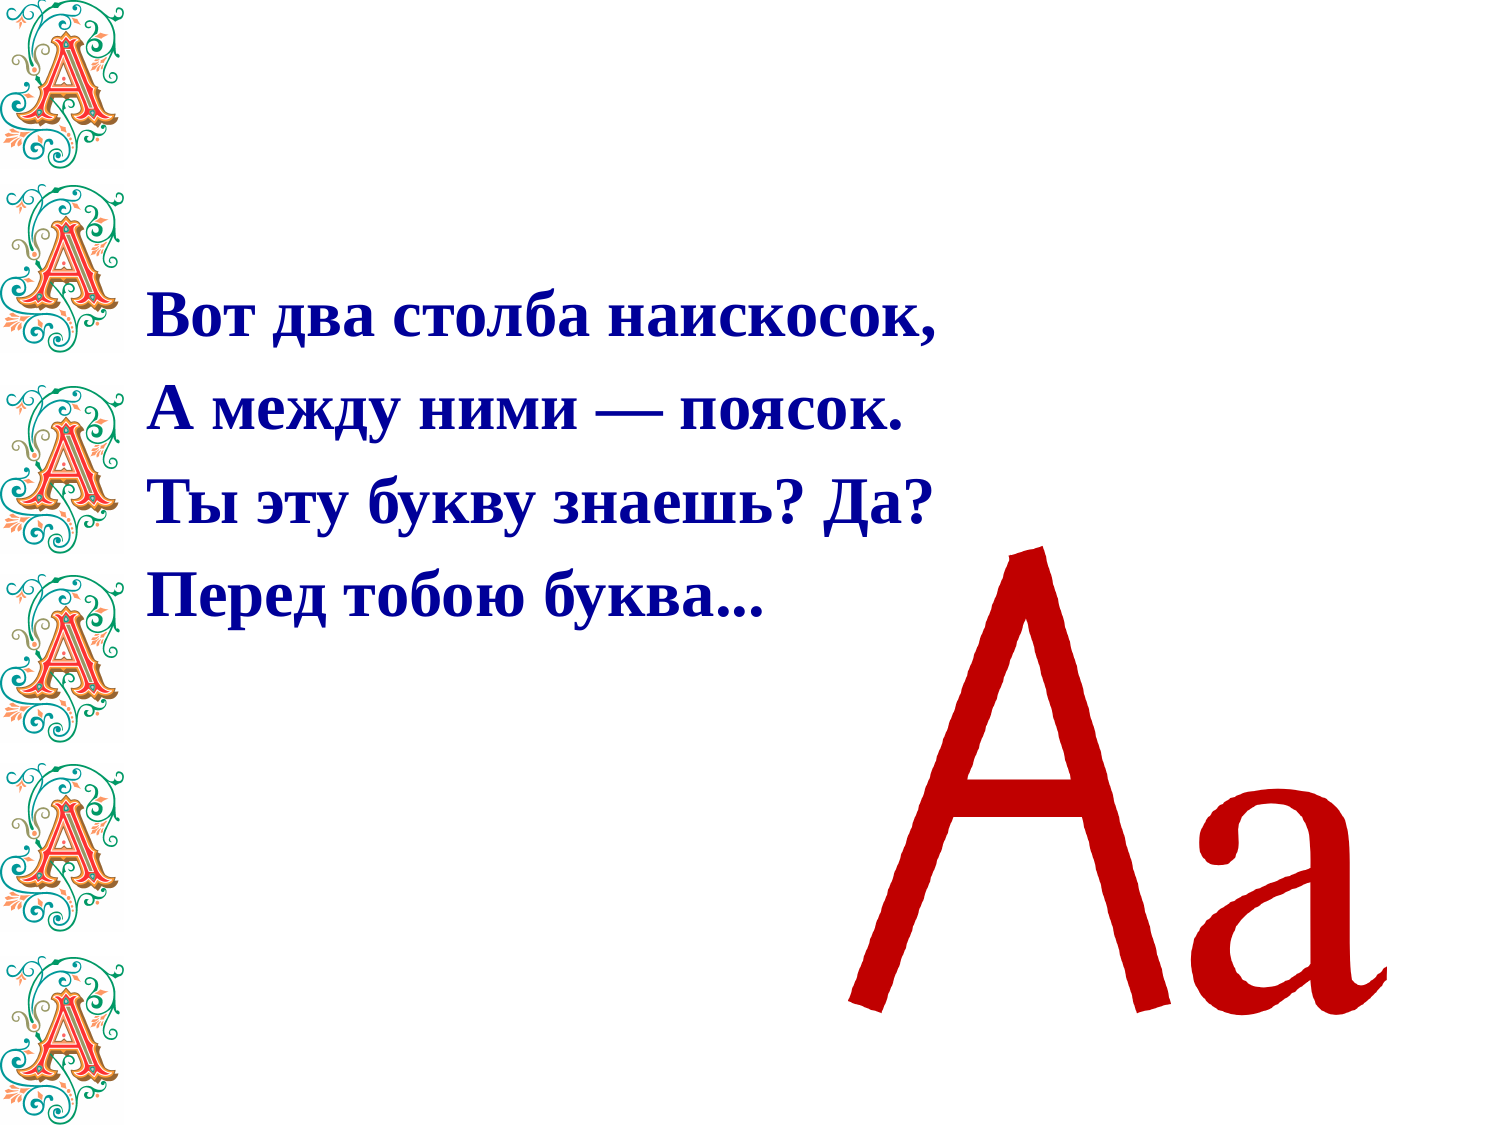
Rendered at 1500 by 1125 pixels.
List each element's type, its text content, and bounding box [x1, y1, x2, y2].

list Вот два столба наискосок, А между ними — поясок. Ты эту букву знаешь? Да? Перед тобою буква... [129, 262, 1425, 1005]
picture [778, 536, 1426, 1066]
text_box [0, 0, 125, 1125]
